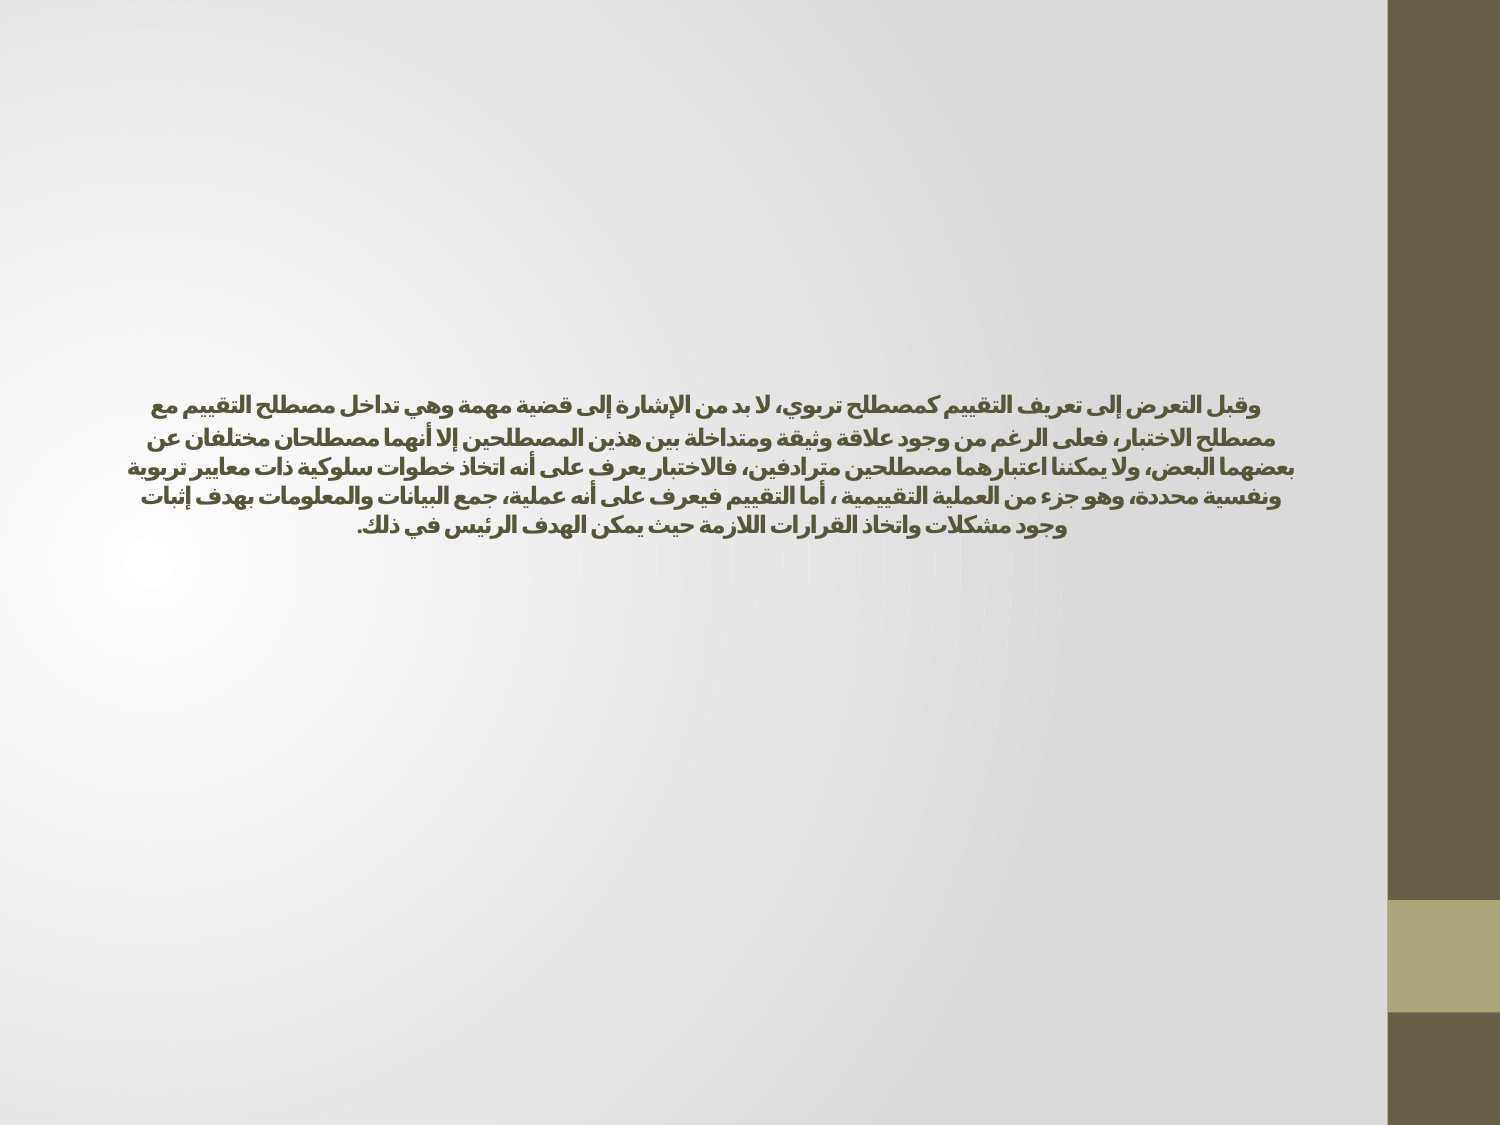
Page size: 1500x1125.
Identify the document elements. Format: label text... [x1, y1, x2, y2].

title وقبل التعرض إلى تعريف التقييم كمصطلح تربوي، لا بد من الإشارة إلى قضية مهمة وهي تداخل مصطلح التقييم مع مصطلح الاختبار، فعلى الرغم من وجود علاقة وثيقة ومتداخلة بين هذين المصطلحين إلا أنهما مصطلحان مختلفان عن بعضهما البعض، ولا يمكننا اعتبارهما مصطلحين مترادفين، فالاختبار يعرف على أنه اتخاذ خطوات سلوكية ذات معايير تربوية ونفسية محددة، وهو جزء من العملية التقييمية ، أما التقييم فيعرف على أنه عملية، جمع البيانات والمعلومات بهدف إثبات وجود مشكلات واتخاذ القرارات اللازمة حيث يمكن الهدف الرئيس في ذلك. [100, 361, 1326, 550]
